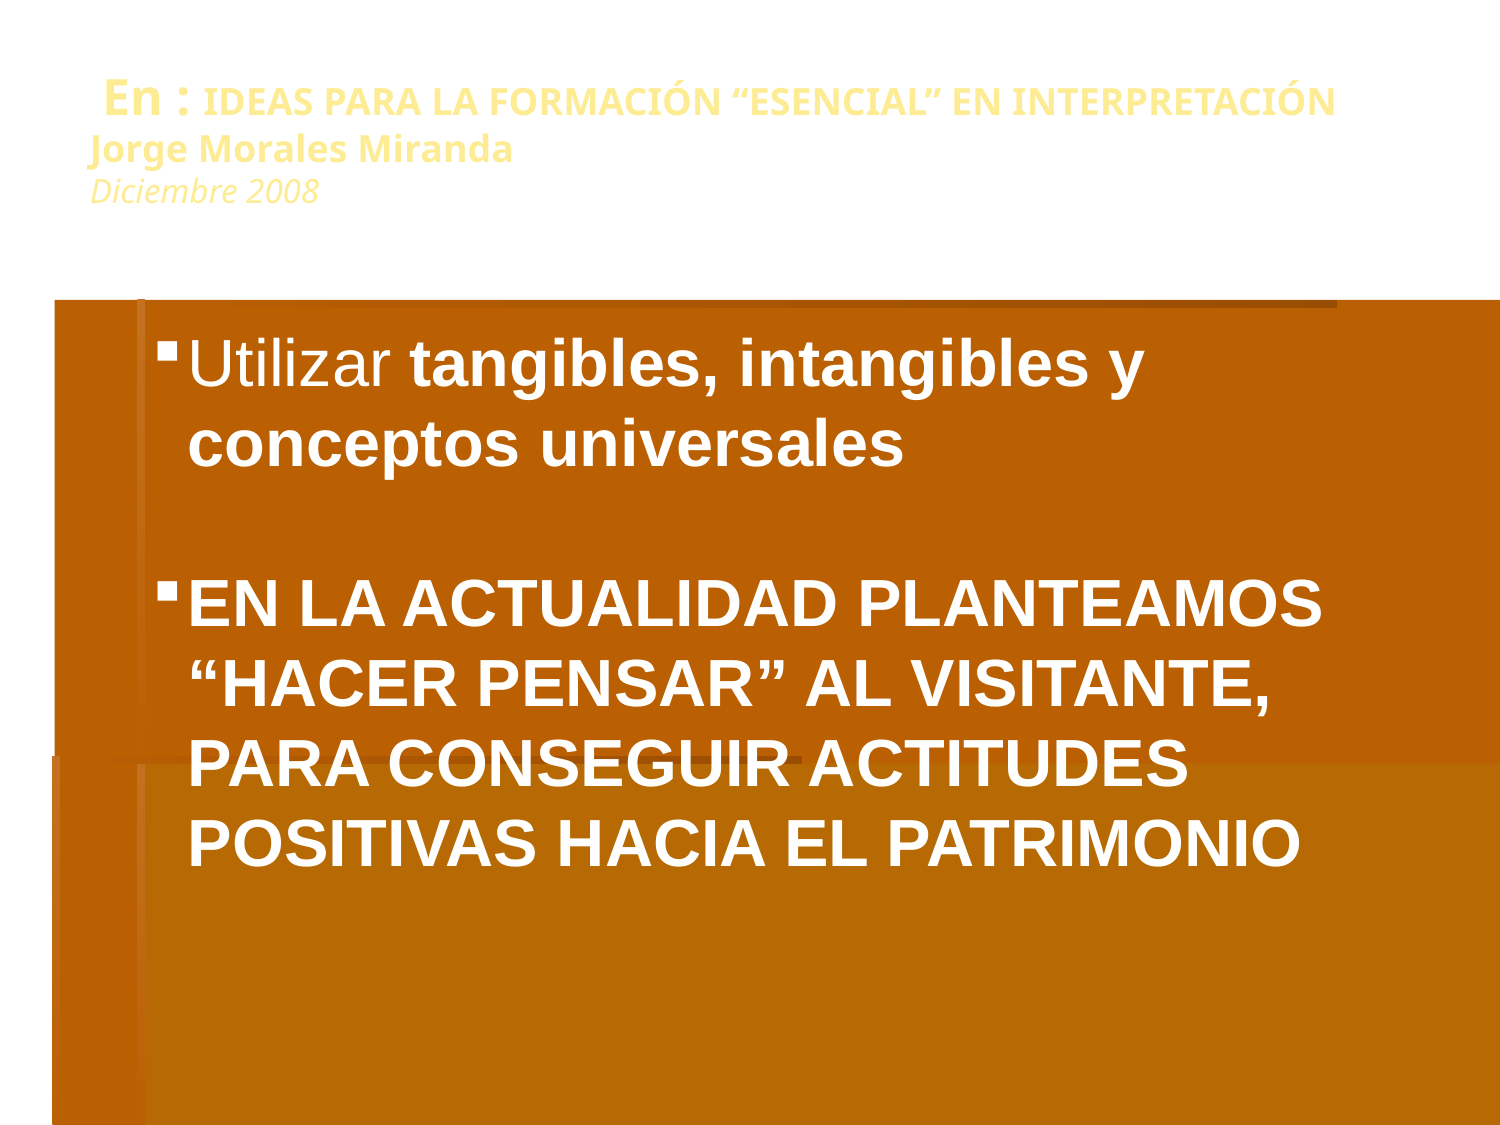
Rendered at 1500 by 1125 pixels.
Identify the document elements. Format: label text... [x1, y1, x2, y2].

text_box En : IDEAS PARA LA FORMACIÓN “ESENCIAL” EN INTERPRETACIÓN Jorge Morales Miranda Diciembre 2008 [75, 40, 1451, 275]
text_box Utilizar tangibles, intangibles y conceptos universales EN LA ACTUALIDAD PLANTEAMOS “HACER PENSAR” AL VISITANTE, PARA CONSEGUIR ACTITUDES POSITIVAS HACIA EL PATRIMONIO [137, 312, 1451, 1000]
